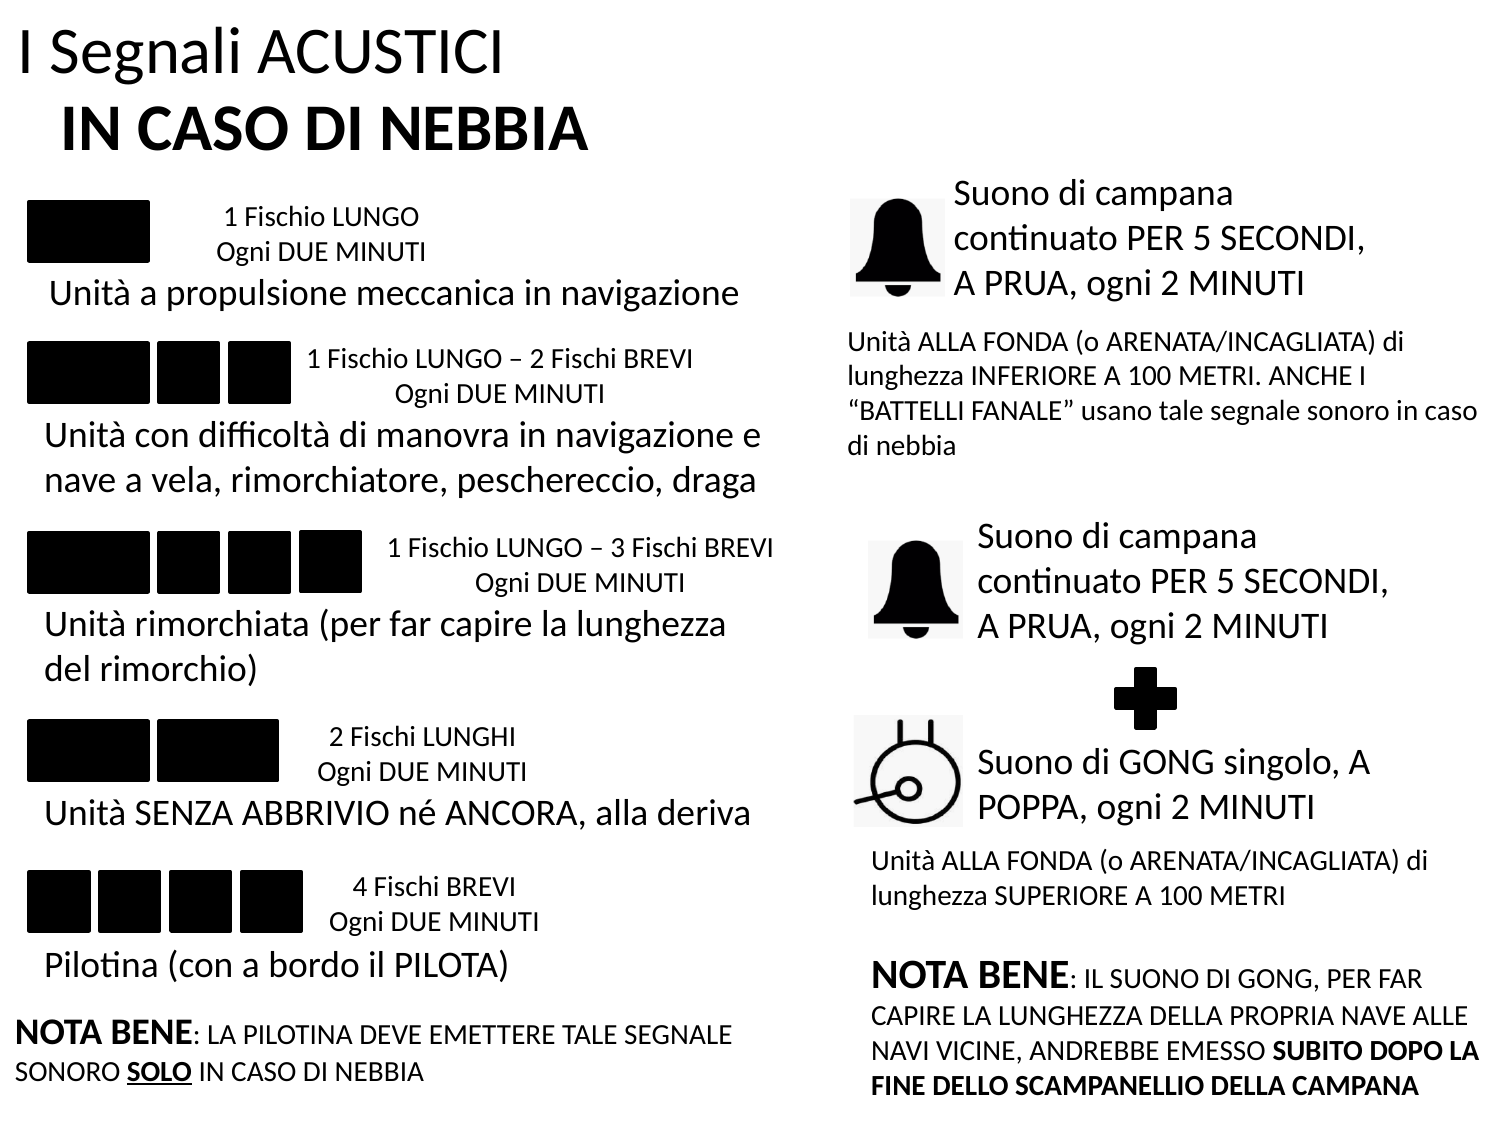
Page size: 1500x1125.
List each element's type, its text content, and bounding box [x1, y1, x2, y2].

text_box IN CASO DI NEBBIA [0, 76, 650, 172]
picture [867, 538, 963, 641]
text_box [27, 200, 150, 263]
text_box [299, 530, 362, 593]
text_box I Segnali ACUSTICI [3, 0, 521, 95]
text_box 1 Fischio LUNGO – 2 Fischi BREVI Ogni DUE MINUTI [291, 331, 709, 402]
text_box [157, 719, 279, 780]
text_box Unità ALLA FONDA (o ARENATA/INCAGLIATA) di lunghezza SUPERIORE A 100 METRI NOTA BENE: IL SUONO DI GONG, PER FAR CAPIRE LA LUNGHEZZA DELLA PROPRIA NAVE ALLE NAVI VICINE, ANDREBBE EMESSO SUBITO DOPO LA FINE DELLO SCAMPANELLIO DELLA CAMPANA [856, 834, 1500, 1109]
text_box Pilotina (con a bordo il PILOTA) [29, 932, 792, 993]
text_box Suono di GONG singolo, A POPPA, ogni 2 MINUTI [964, 729, 1412, 834]
text_box [27, 870, 91, 933]
text_box [157, 531, 220, 591]
text_box Unità SENZA ABBRIVIO né ANCORA, alla deriva [29, 780, 792, 841]
text_box [27, 719, 150, 782]
text_box Unità a propulsione meccanica in navigazione [34, 260, 756, 321]
text_box [169, 870, 232, 932]
text_box [1114, 667, 1177, 729]
text_box Unità ALLA FONDA (o ARENATA/INCAGLIATA) di lunghezza INFERIORE A 100 METRI. ANCHE I “BATTELLI FANALE” usano tale segnale sonoro in caso di nebbia [832, 314, 1500, 469]
picture [850, 195, 945, 298]
text_box [27, 531, 150, 594]
text_box [27, 341, 150, 404]
text_box Unità con difficoltà di manovra in navigazione e nave a vela, rimorchiatore, peschereccio, draga [29, 402, 792, 508]
text_box [228, 341, 291, 402]
text_box [157, 341, 220, 402]
text_box 2 Fischi LUNGHI Ogni DUE MINUTI [302, 709, 543, 780]
text_box [228, 531, 291, 591]
text_box Suono di campana continuato PER 5 SECONDI, A PRUA, ogni 2 MINUTI [962, 503, 1412, 654]
text_box NOTA BENE: LA PILOTINA DEVE EMETTERE TALE SEGNALE SONORO SOLO IN CASO DI NEBBIA [0, 999, 750, 1095]
text_box Suono di campana continuato PER 5 SECONDI, A PRUA, ogni 2 MINUTI [938, 160, 1388, 311]
text_box 1 Fischio LUNGO Ogni DUE MINUTI [201, 189, 442, 260]
text_box [98, 870, 161, 932]
text_box Unità rimorchiata (per far capire la lunghezza del rimorchio) [29, 591, 792, 697]
picture [844, 715, 963, 828]
text_box 1 Fischio LUNGO – 3 Fischi BREVI Ogni DUE MINUTI [371, 520, 790, 591]
text_box [240, 870, 303, 932]
text_box 4 Fischi BREVI Ogni DUE MINUTI [314, 859, 555, 932]
